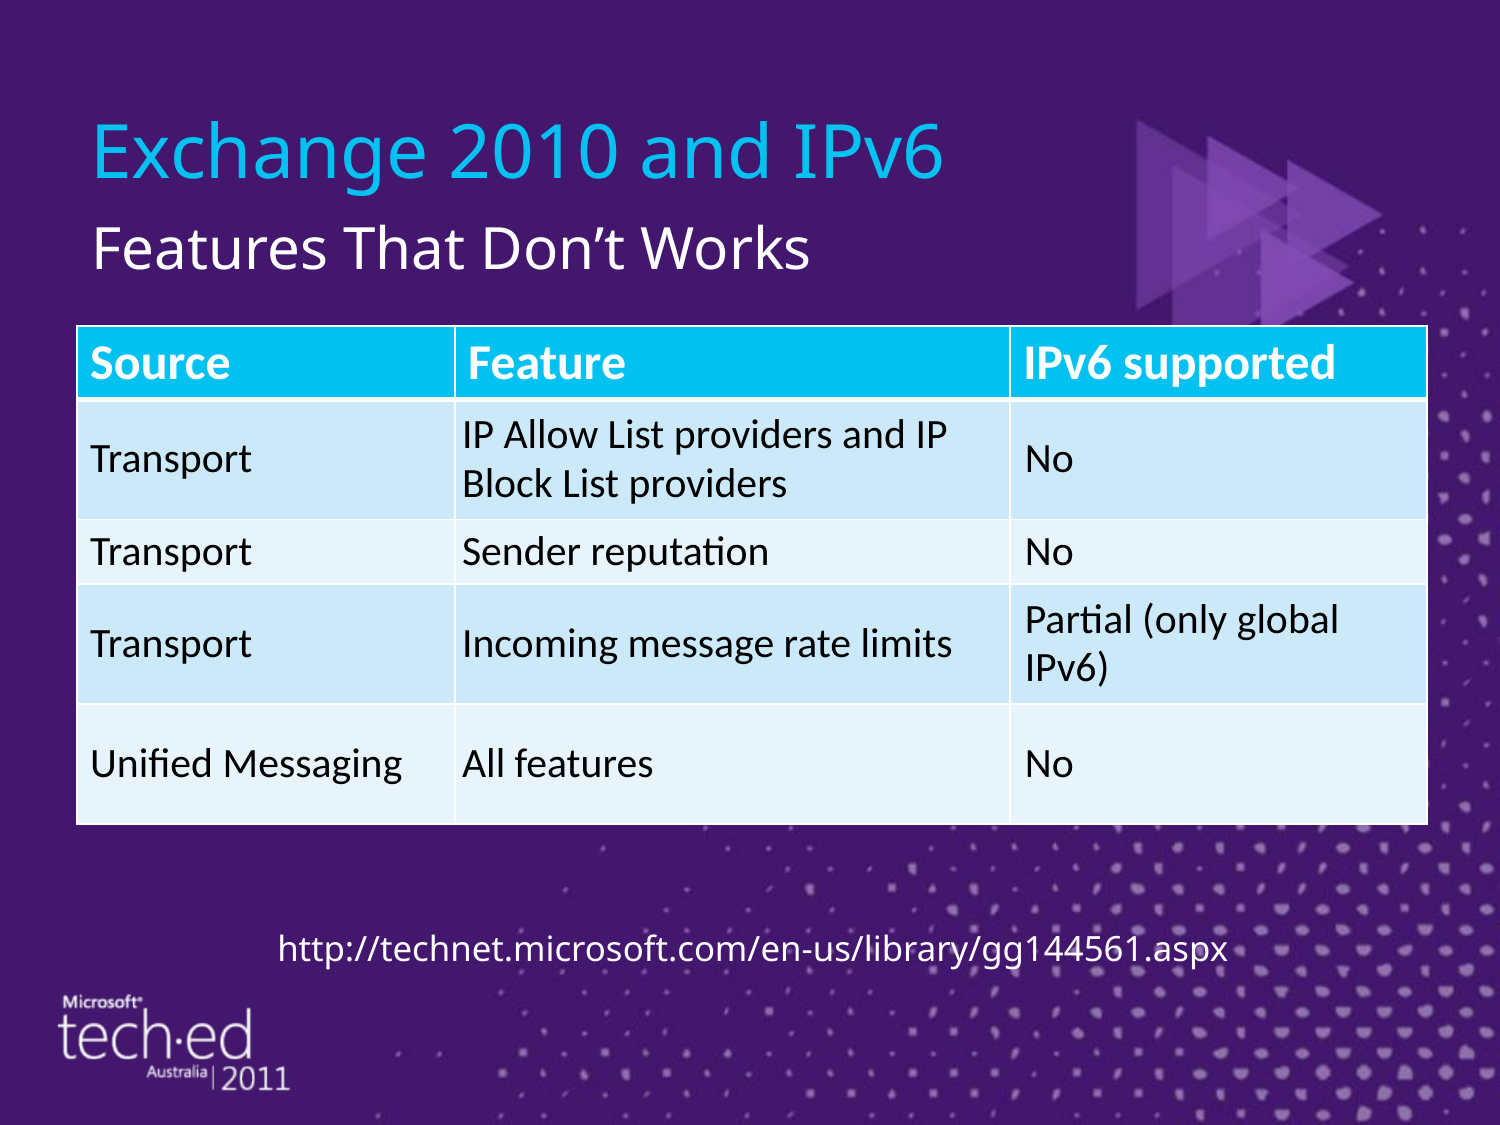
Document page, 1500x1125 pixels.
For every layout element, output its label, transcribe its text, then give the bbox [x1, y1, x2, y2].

picture [0, 0, 1500, 1125]
table_cell Incoming message rate limits [456, 585, 1009, 703]
table_cell No [1011, 705, 1426, 823]
table_cell Transport [78, 402, 454, 519]
table_cell All features [456, 705, 1009, 823]
table_cell IP Allow List providers and IP Block List providers [456, 402, 1009, 519]
table_cell No [1011, 520, 1426, 583]
table_header Feature [456, 341, 1009, 397]
text_box http://technet.microsoft.com/en-us/library/gg144561.aspx [262, 893, 1247, 1002]
table_header Source [78, 341, 454, 397]
table_cell Sender reputation [456, 520, 1009, 583]
table_cell Unified Messaging [78, 705, 454, 823]
table_cell Transport [78, 585, 454, 703]
title Exchange 2010 and IPv6 [75, 54, 1425, 243]
table_cell Transport [78, 520, 454, 583]
text_box Features That Don’t Works [76, 153, 1427, 341]
table_cell No [1011, 402, 1426, 519]
table_header IPv6 supported [1011, 341, 1426, 397]
table_cell Partial (only global IPv6) [1011, 585, 1426, 703]
